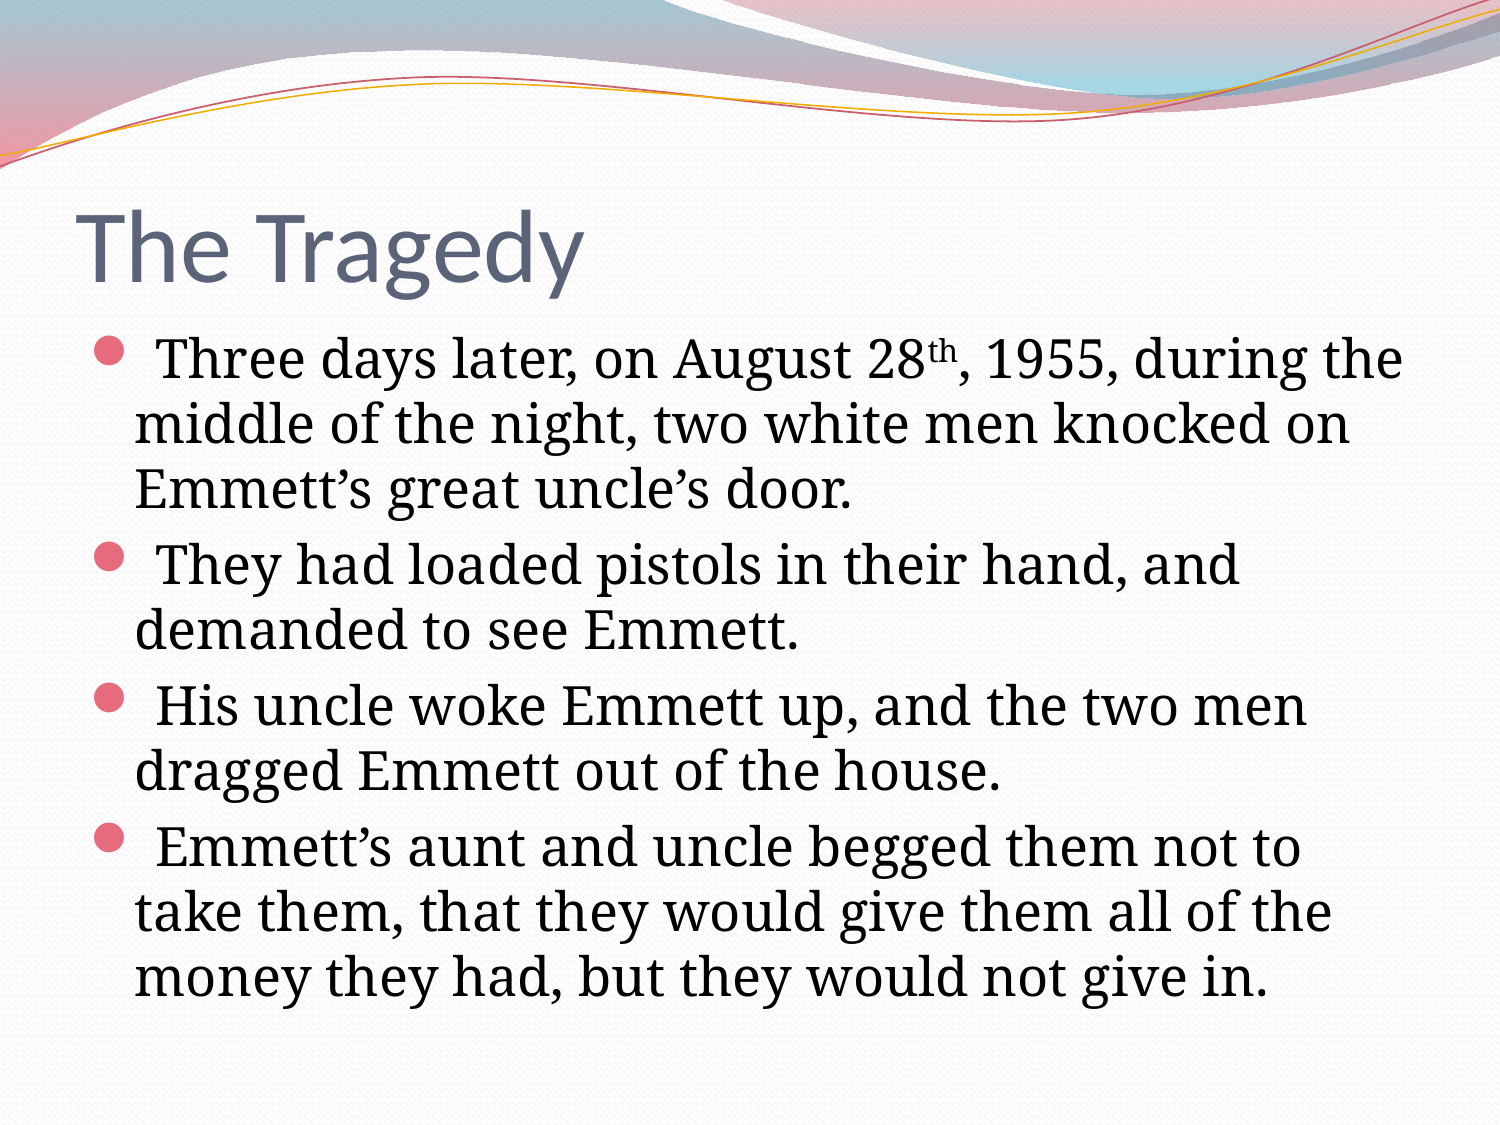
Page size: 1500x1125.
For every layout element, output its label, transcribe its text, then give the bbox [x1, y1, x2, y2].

list Three days later, on August 28th, 1955, during the middle of the night, two white men knocked on Emmett’s great uncle’s door. They had loaded pistols in their hand, and demanded to see Emmett. His uncle woke Emmett up, and the two men dragged Emmett out of the house. Emmett’s aunt and uncle begged them not to take them, that they would give them all of the money they had, but they would not give in. [75, 317, 1425, 1038]
title The Tragedy [75, 115, 1425, 303]
